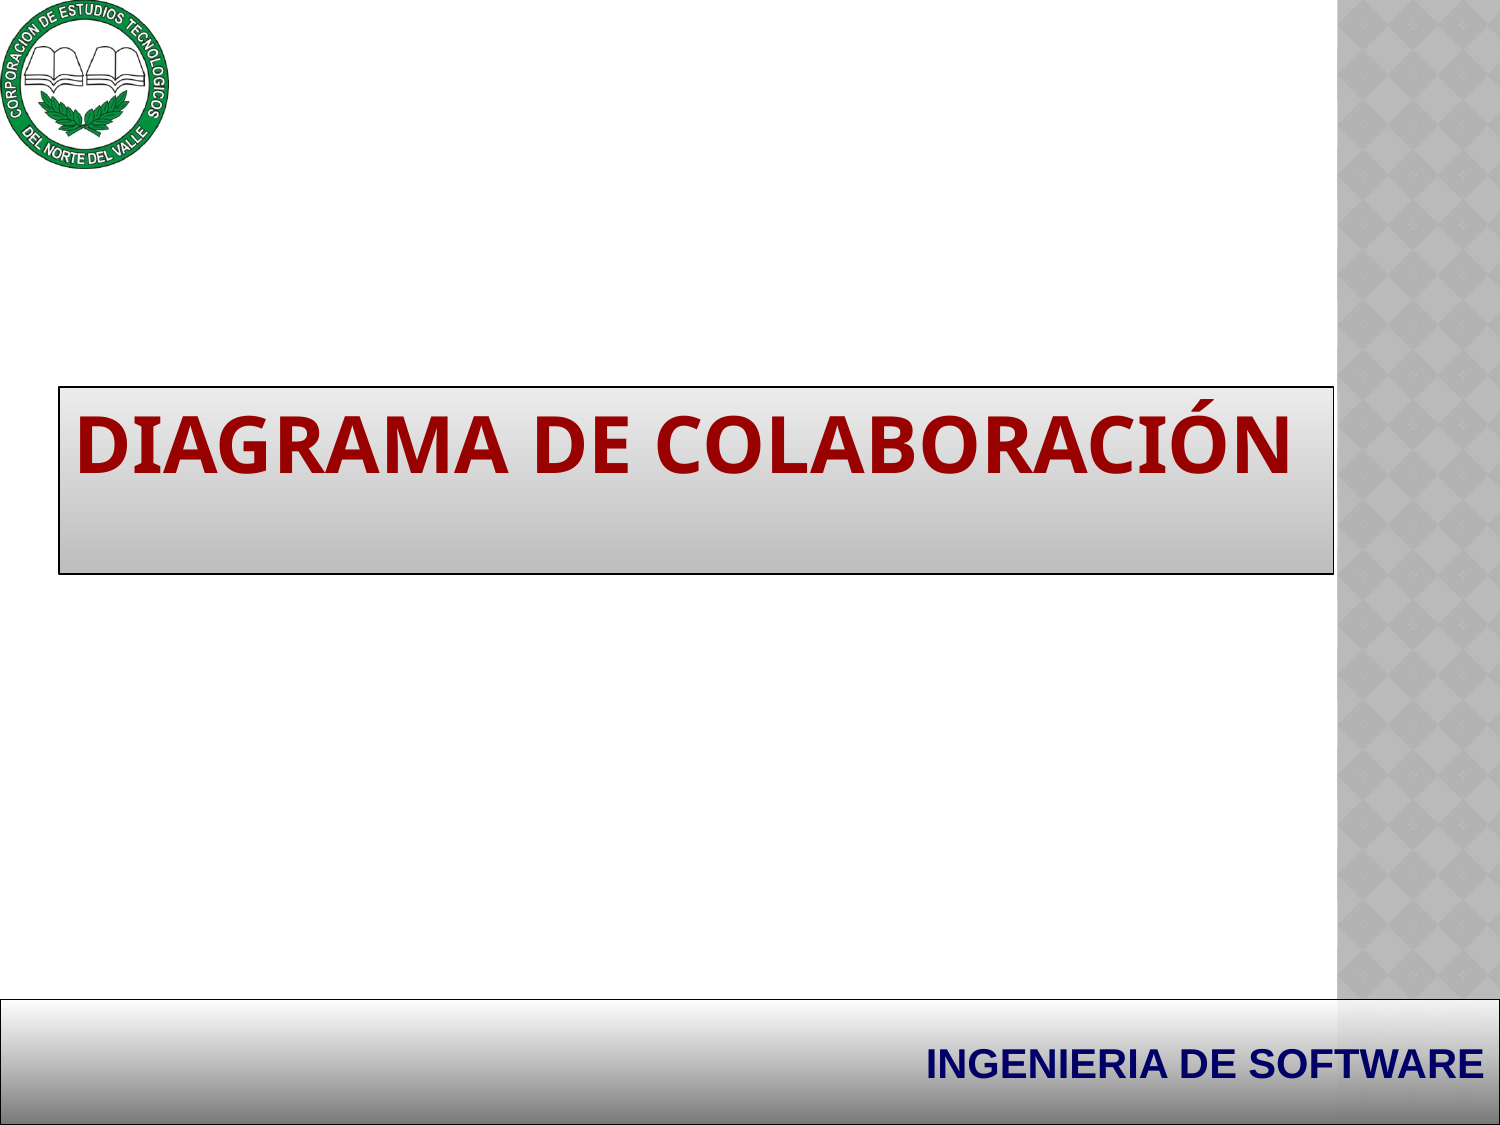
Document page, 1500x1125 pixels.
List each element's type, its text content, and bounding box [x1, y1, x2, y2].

picture [0, 0, 169, 169]
title Diagrama de Colaboración [58, 386, 1334, 575]
